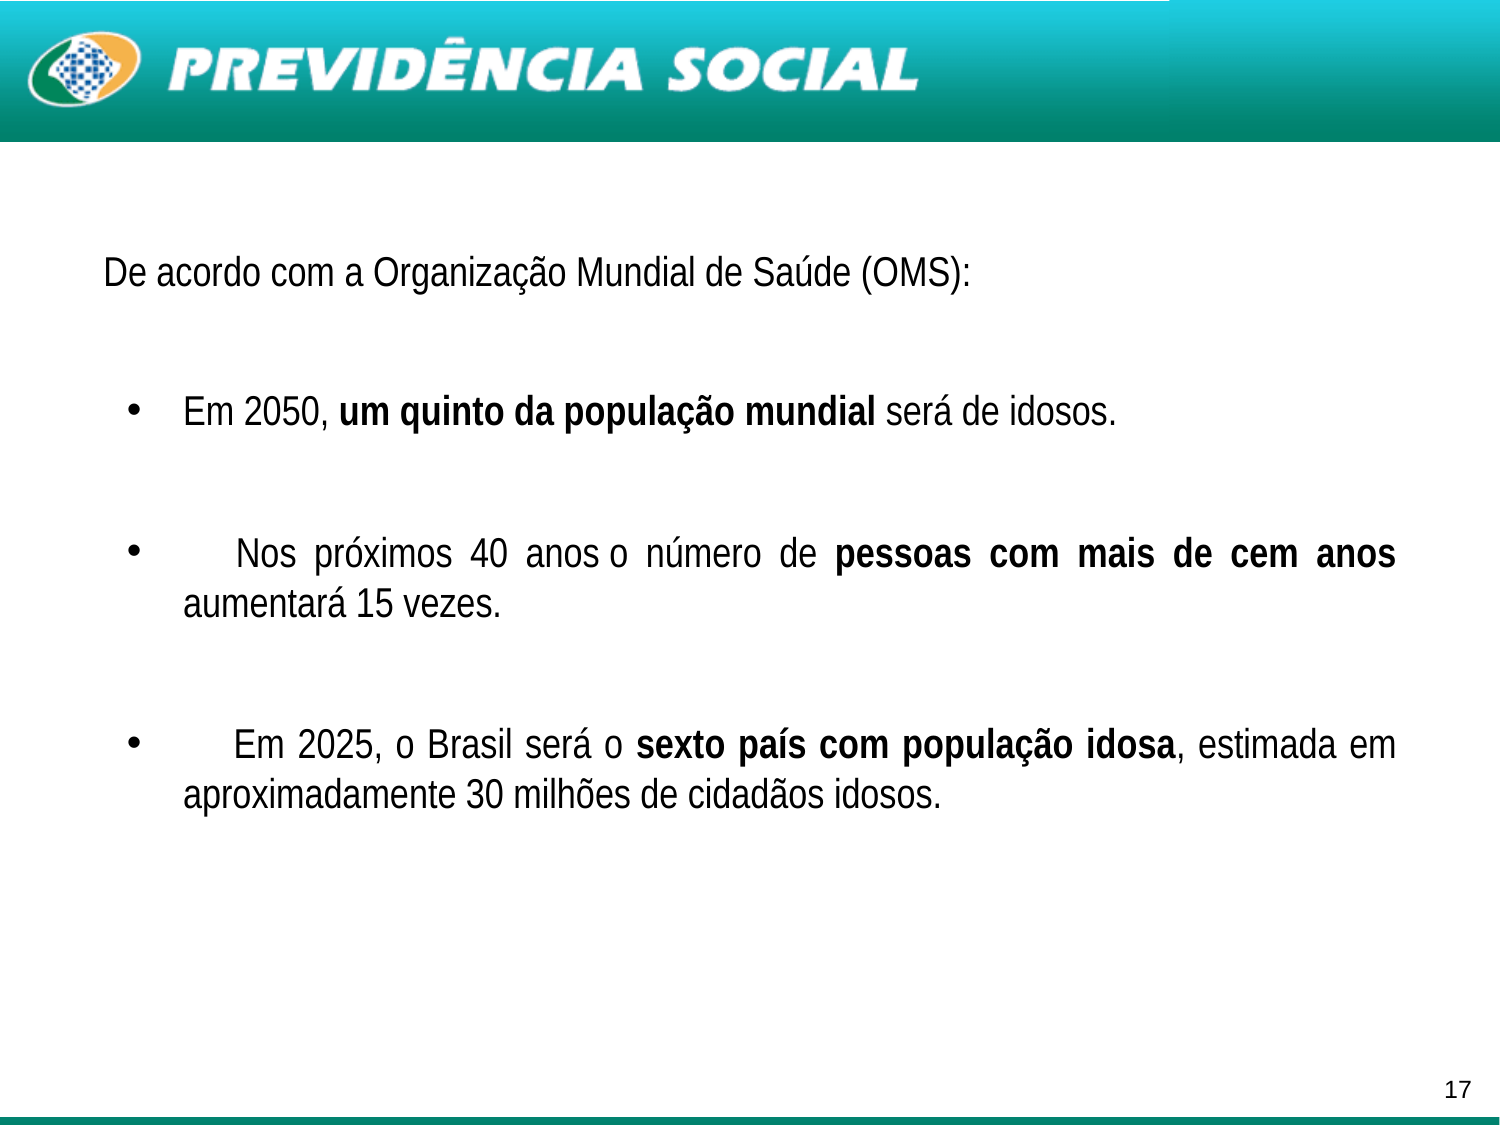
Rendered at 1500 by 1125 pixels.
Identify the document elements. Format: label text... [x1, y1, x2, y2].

text_box De acordo com a Organização Mundial de Saúde (OMS): [88, 236, 1006, 302]
text_box Em 2050, um quinto da população mundial será de idosos. Nos próximos 40 anos o número de pessoas com mais de cem anos aumentará 15 vezes. Em 2025, o Brasil será o sexto país com população idosa, estimada em aproximadamente 30 milhões de cidadãos idosos. [112, 376, 1412, 825]
picture [0, 0, 1500, 142]
picture [0, 1117, 1500, 1125]
